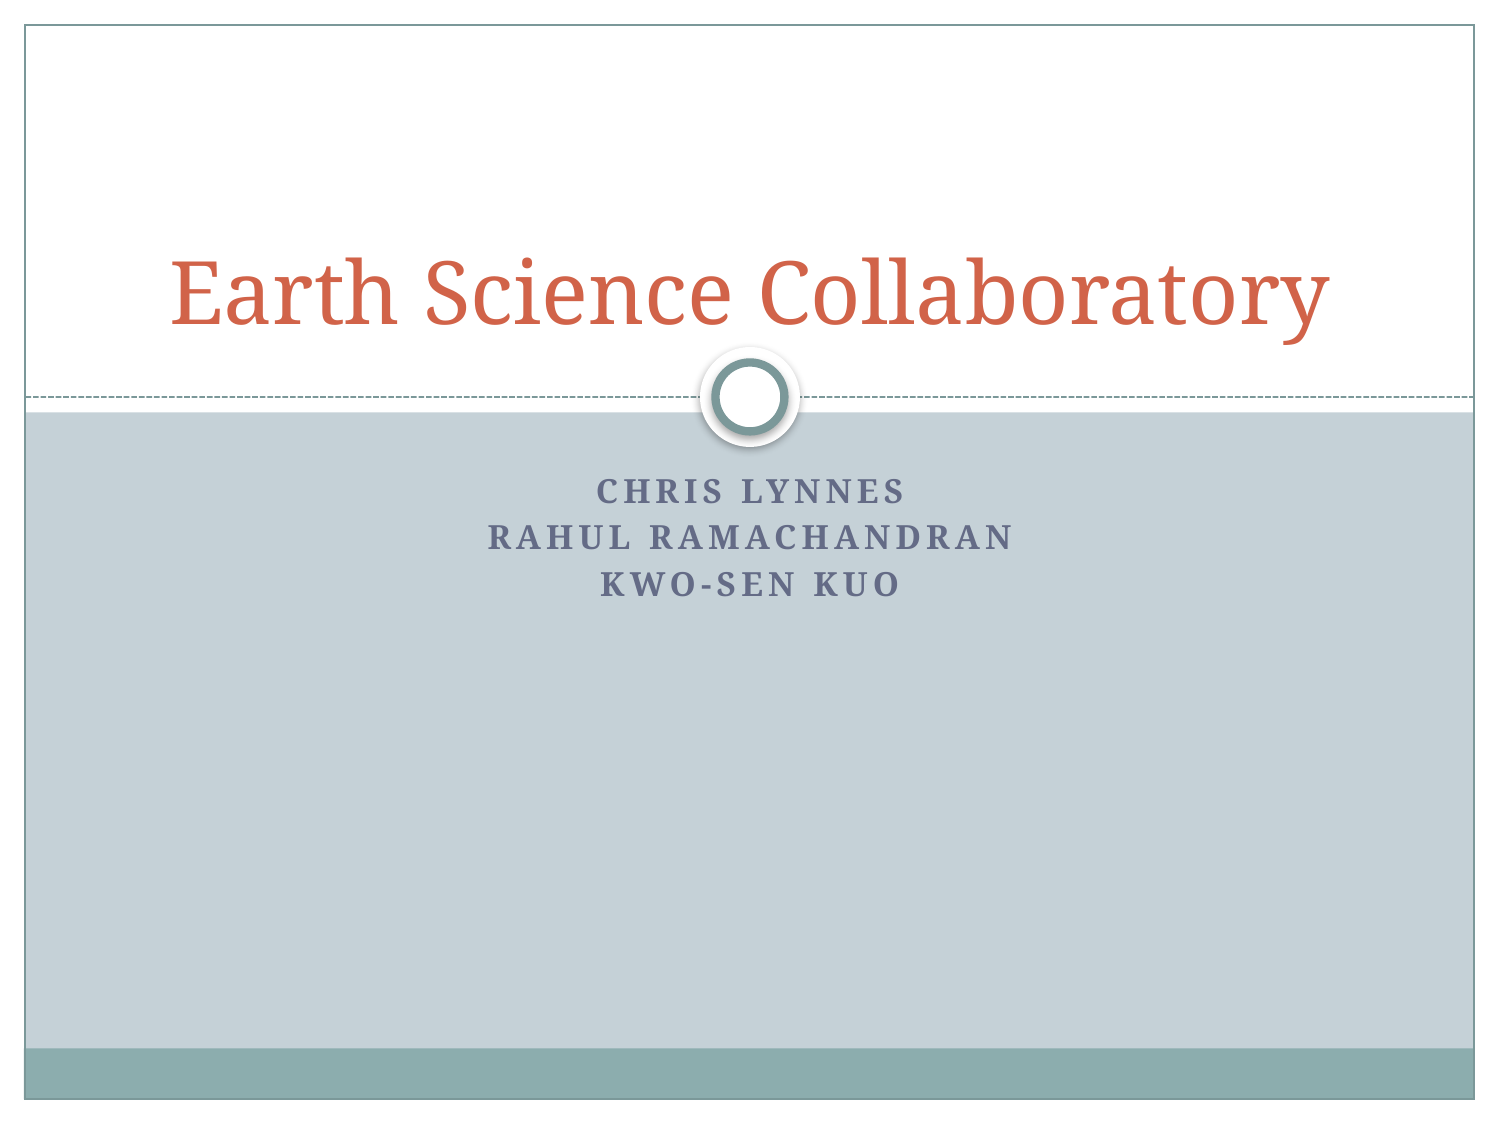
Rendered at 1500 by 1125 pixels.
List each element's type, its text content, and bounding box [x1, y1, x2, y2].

title Earth Science Collaboratory [112, 62, 1388, 350]
subtitle Chris Lynnes Rahul Ramachandran Kwo-Sen Kuo [225, 462, 1275, 750]
